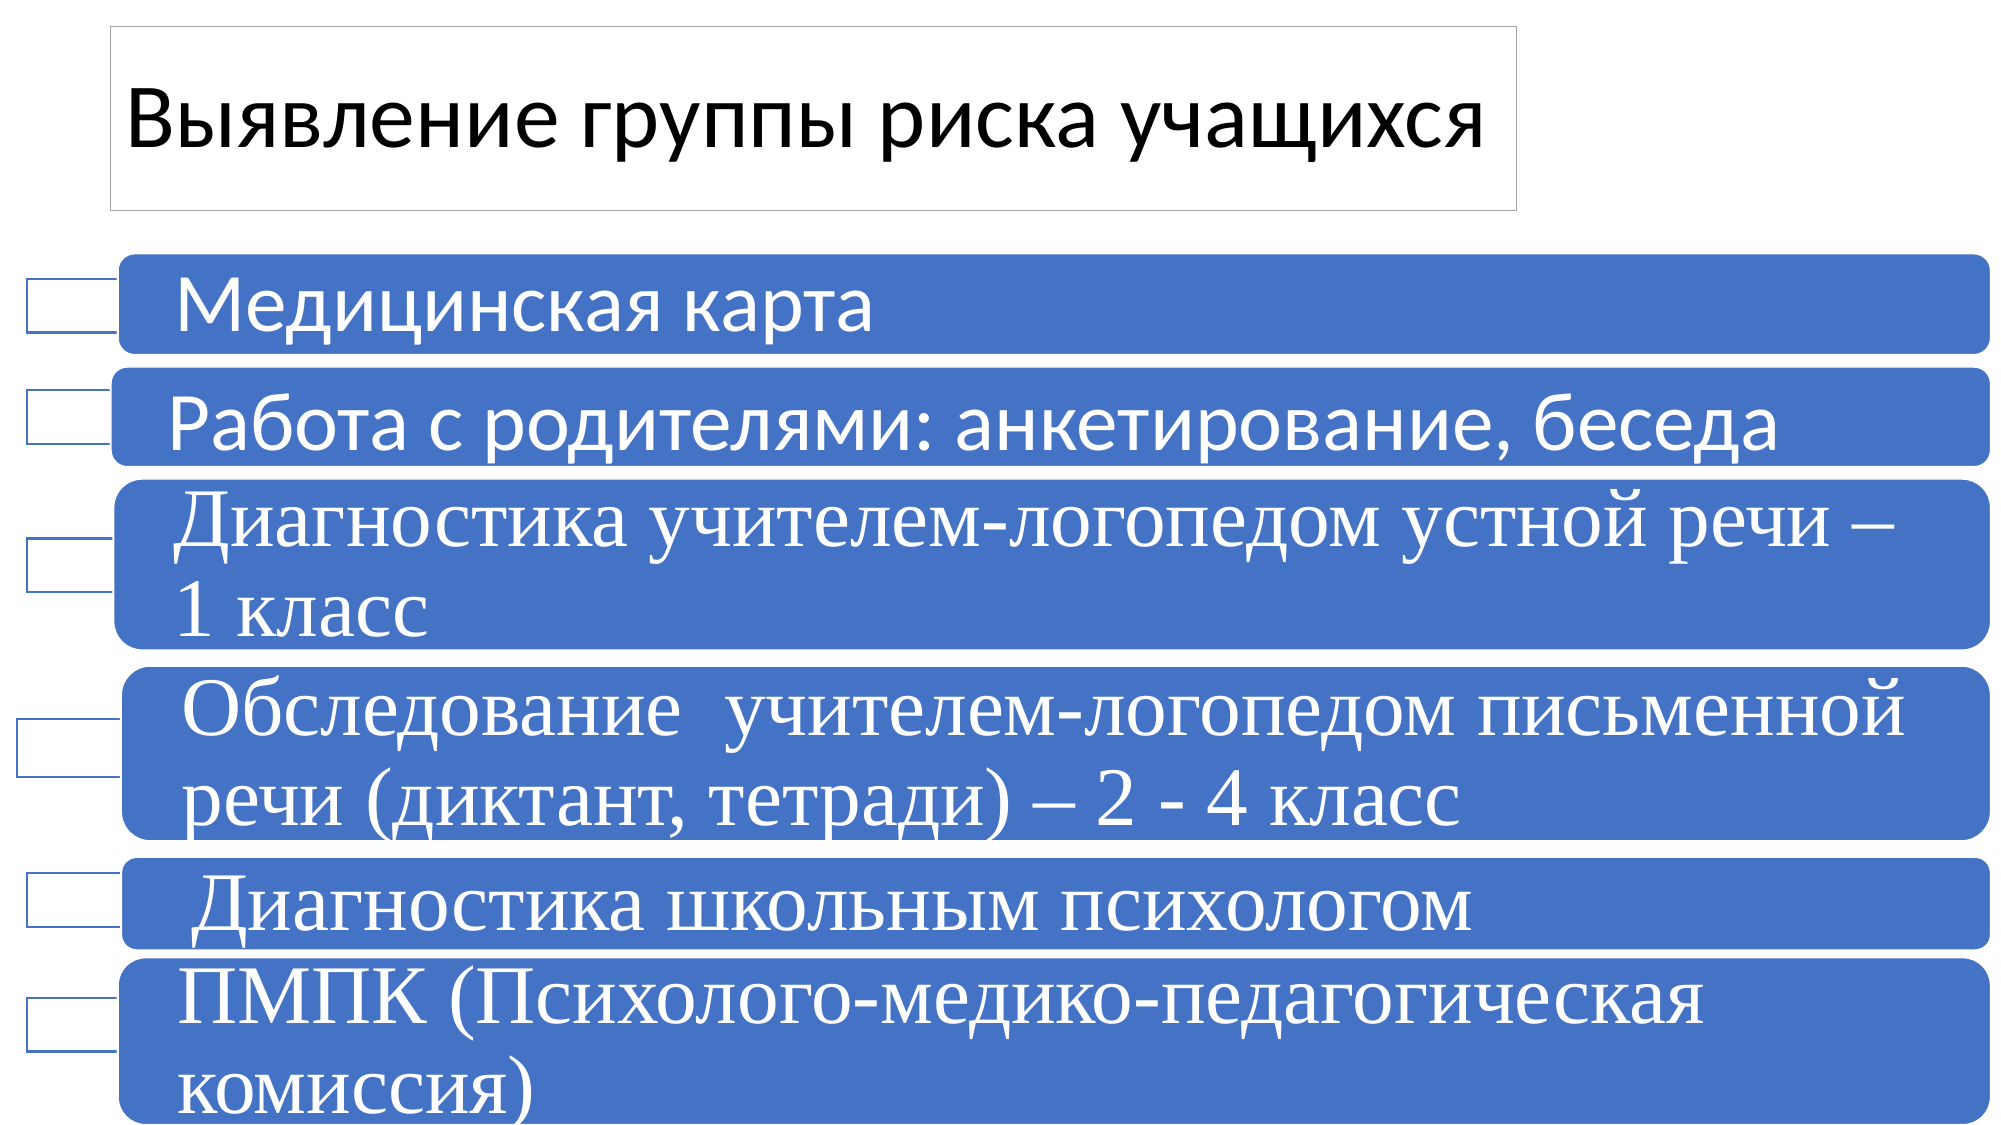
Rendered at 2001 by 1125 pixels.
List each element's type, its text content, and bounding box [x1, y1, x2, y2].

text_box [27, 253, 1991, 1125]
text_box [121, 856, 2000, 951]
title Выявление группы риска учащихся [110, 26, 1517, 211]
text_box [16, 718, 27, 778]
